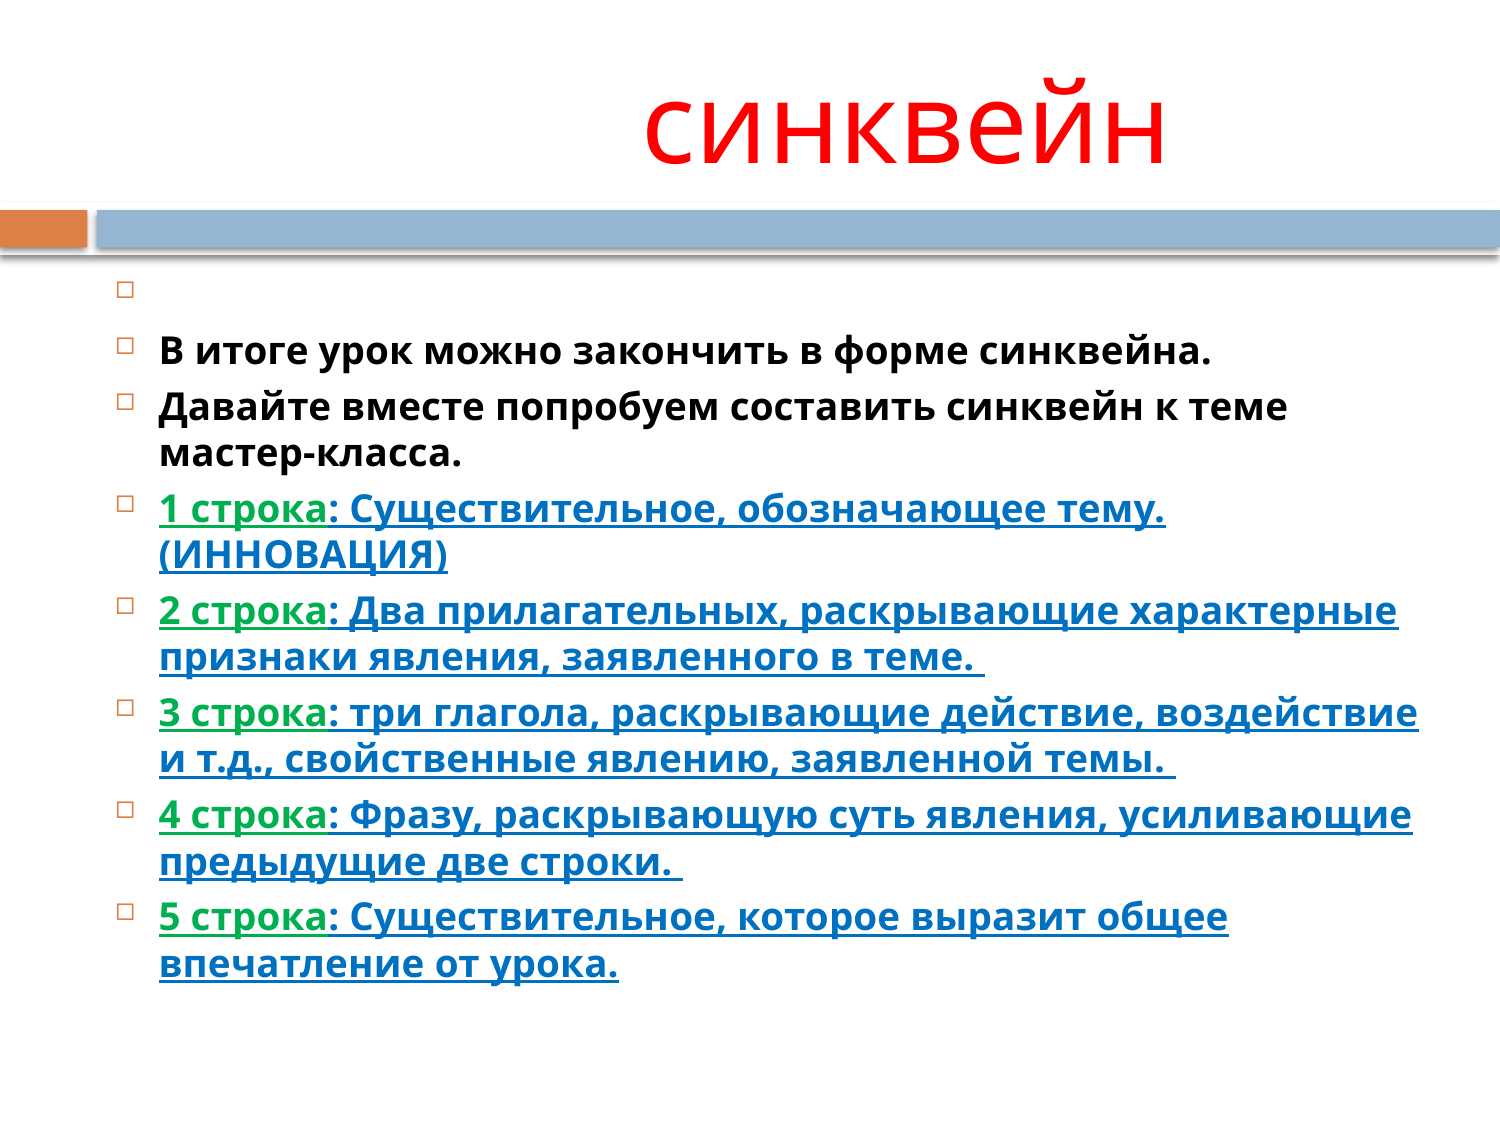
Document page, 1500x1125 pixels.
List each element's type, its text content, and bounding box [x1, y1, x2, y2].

title синквейн [100, 37, 1438, 200]
list В итоге урок можно закончить в форме синквейна. Давайте вместе попробуем составить синквейн к теме мастер-класса. 1 строка: Существительное, обозначающее тему. (ИННОВАЦИЯ) 2 строка: Два прилагательных, раскрывающие характерные признаки явления, заявленного в теме. 3 строка: три глагола, раскрывающие действие, воздействие и т.д., свойственные явлению, заявленной темы. 4 строка: Фразу, раскрывающую суть явления, усиливающие предыдущие две строки. 5 строка: Существительное, которое выразит общее впечатление от урока. [100, 262, 1438, 1000]
